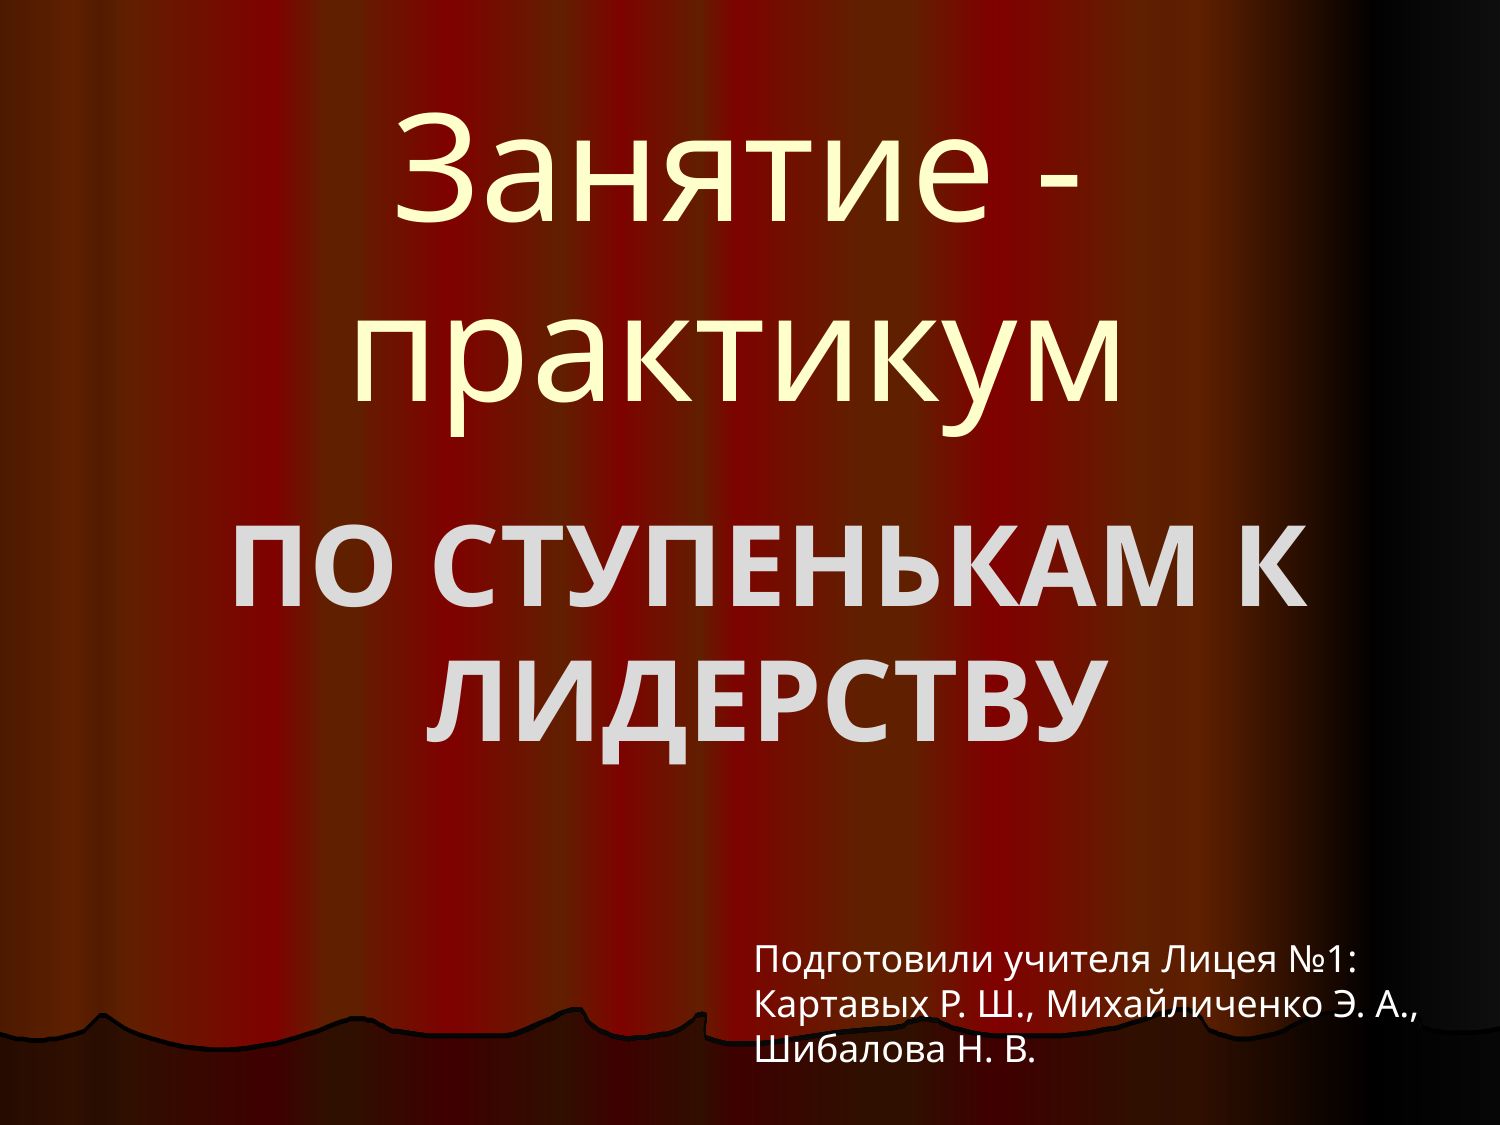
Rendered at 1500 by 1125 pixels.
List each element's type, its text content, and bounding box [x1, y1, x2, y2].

title Занятие - практикум [0, 0, 1500, 505]
text_box Подготовили учителя Лицея №1: Картавых Р. Ш., Михайличенко Э. А., Шибалова Н. В. [738, 928, 1454, 1078]
text_box По ступенькам к лидерству [152, 486, 1383, 772]
